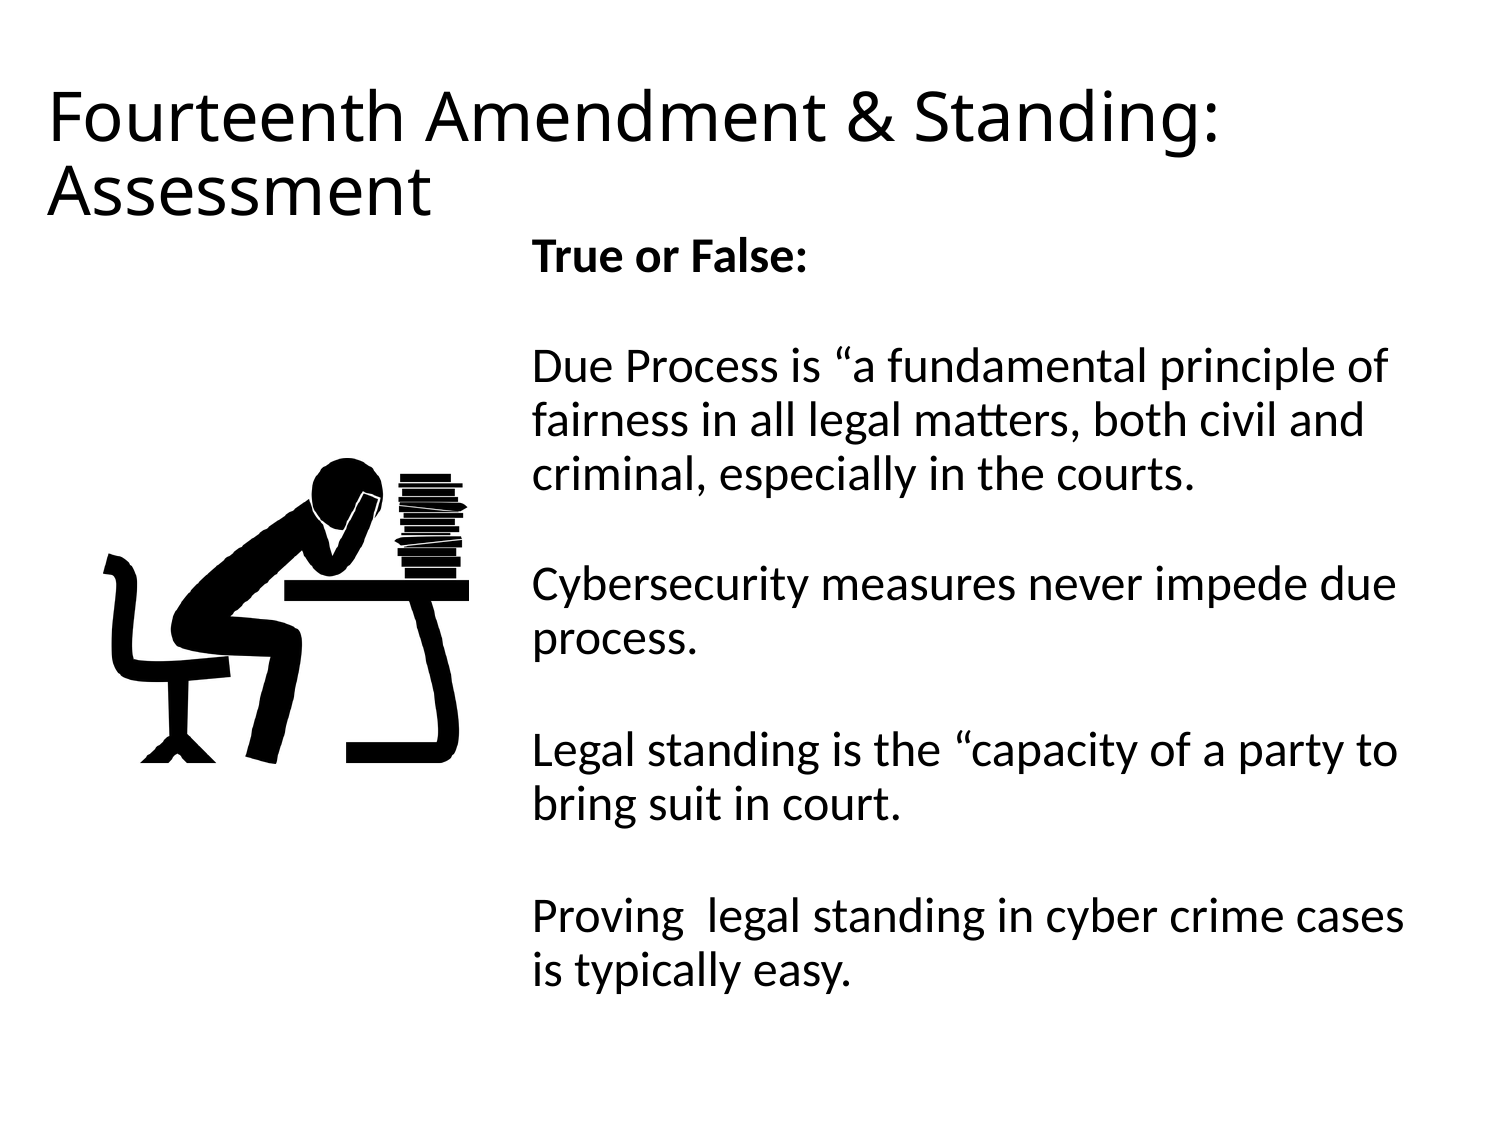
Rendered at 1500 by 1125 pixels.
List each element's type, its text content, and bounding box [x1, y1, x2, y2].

list True or False: Due Process is “a fundamental principle of fairness in all legal matters, both civil and criminal, especially in the courts. Cybersecurity measures never impede due process. Legal standing is the “capacity of a party to bring suit in court. Proving legal standing in cyber crime cases is typically easy. [516, 221, 1450, 969]
picture [103, 458, 469, 764]
title Fourteenth Amendment & Standing: Assessment [32, 47, 1450, 266]
